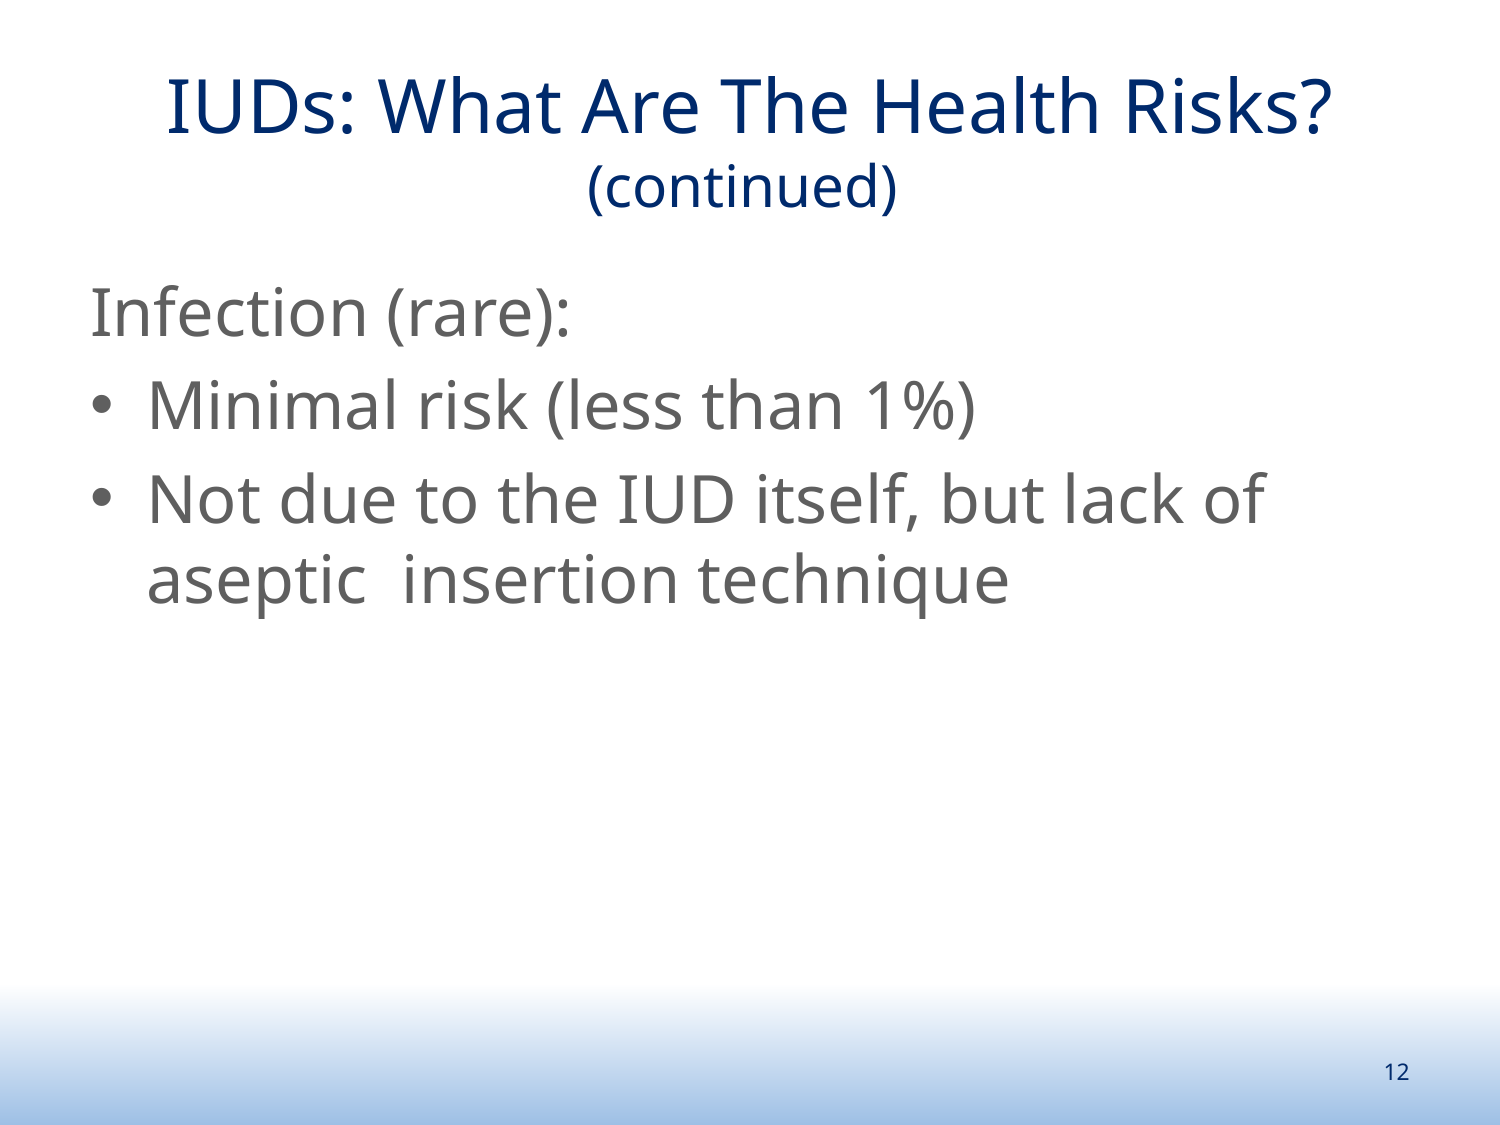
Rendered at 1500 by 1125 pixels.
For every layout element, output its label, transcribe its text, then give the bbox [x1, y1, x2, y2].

title IUDs: What Are The Health Risks? (continued) [75, 45, 1425, 233]
list Infection (rare): Minimal risk (less than 1%) Not due to the IUD itself, but lack of aseptic insertion technique [75, 262, 1425, 1005]
slide_number 12 [1074, 1042, 1425, 1103]
